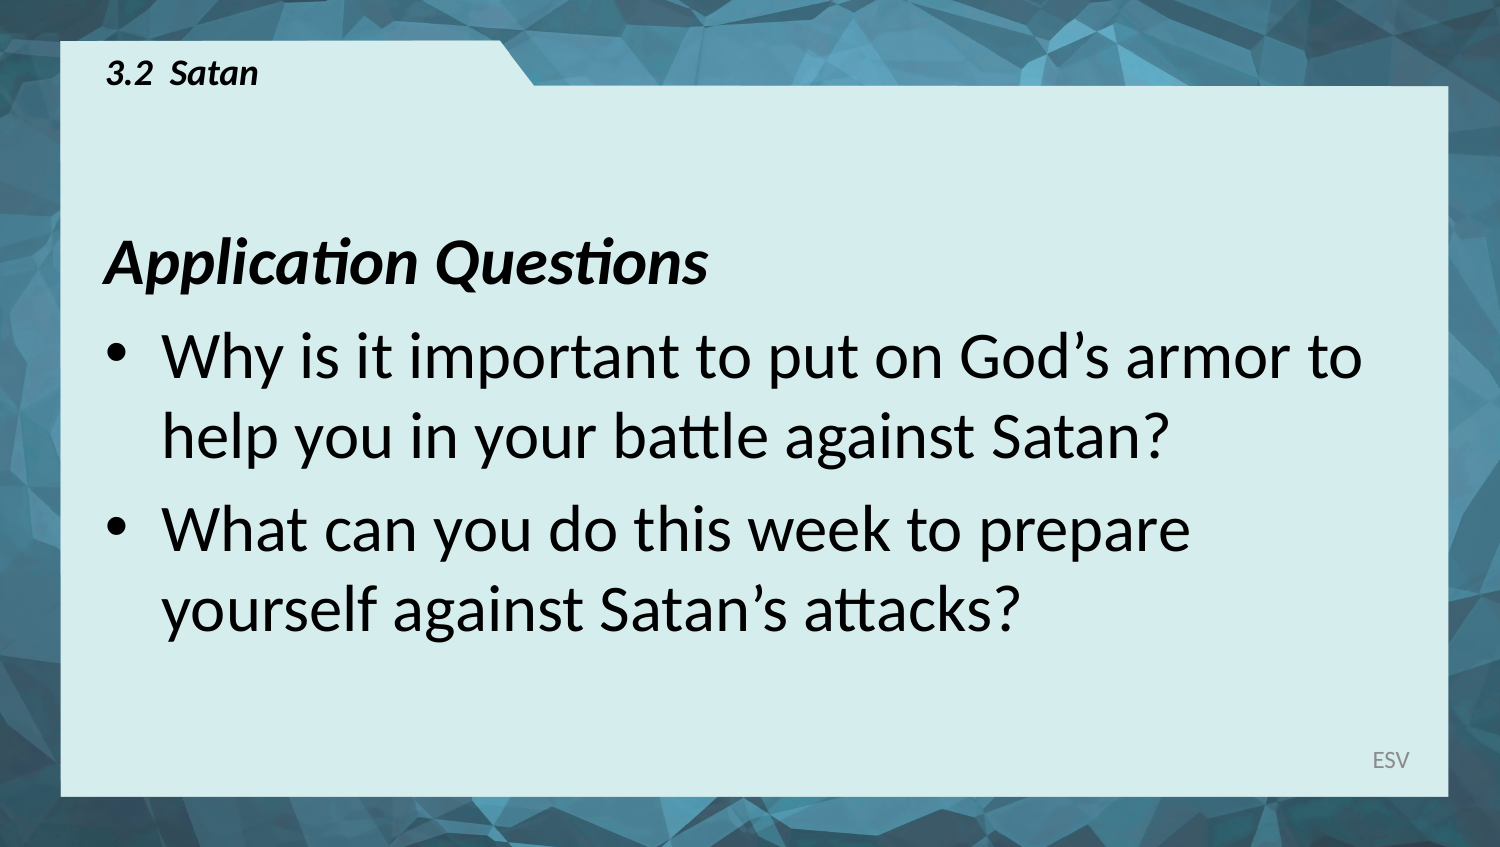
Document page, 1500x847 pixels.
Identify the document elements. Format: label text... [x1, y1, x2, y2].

list Application Questions Why is it important to put on God’s armor to help you in your battle against Satan? What can you do this week to prepare yourself against Satan’s attacks? [89, 141, 1403, 722]
footer ESV [950, 736, 1425, 782]
title 3.2 Satan [89, 33, 1420, 108]
picture [0, 0, 1500, 847]
